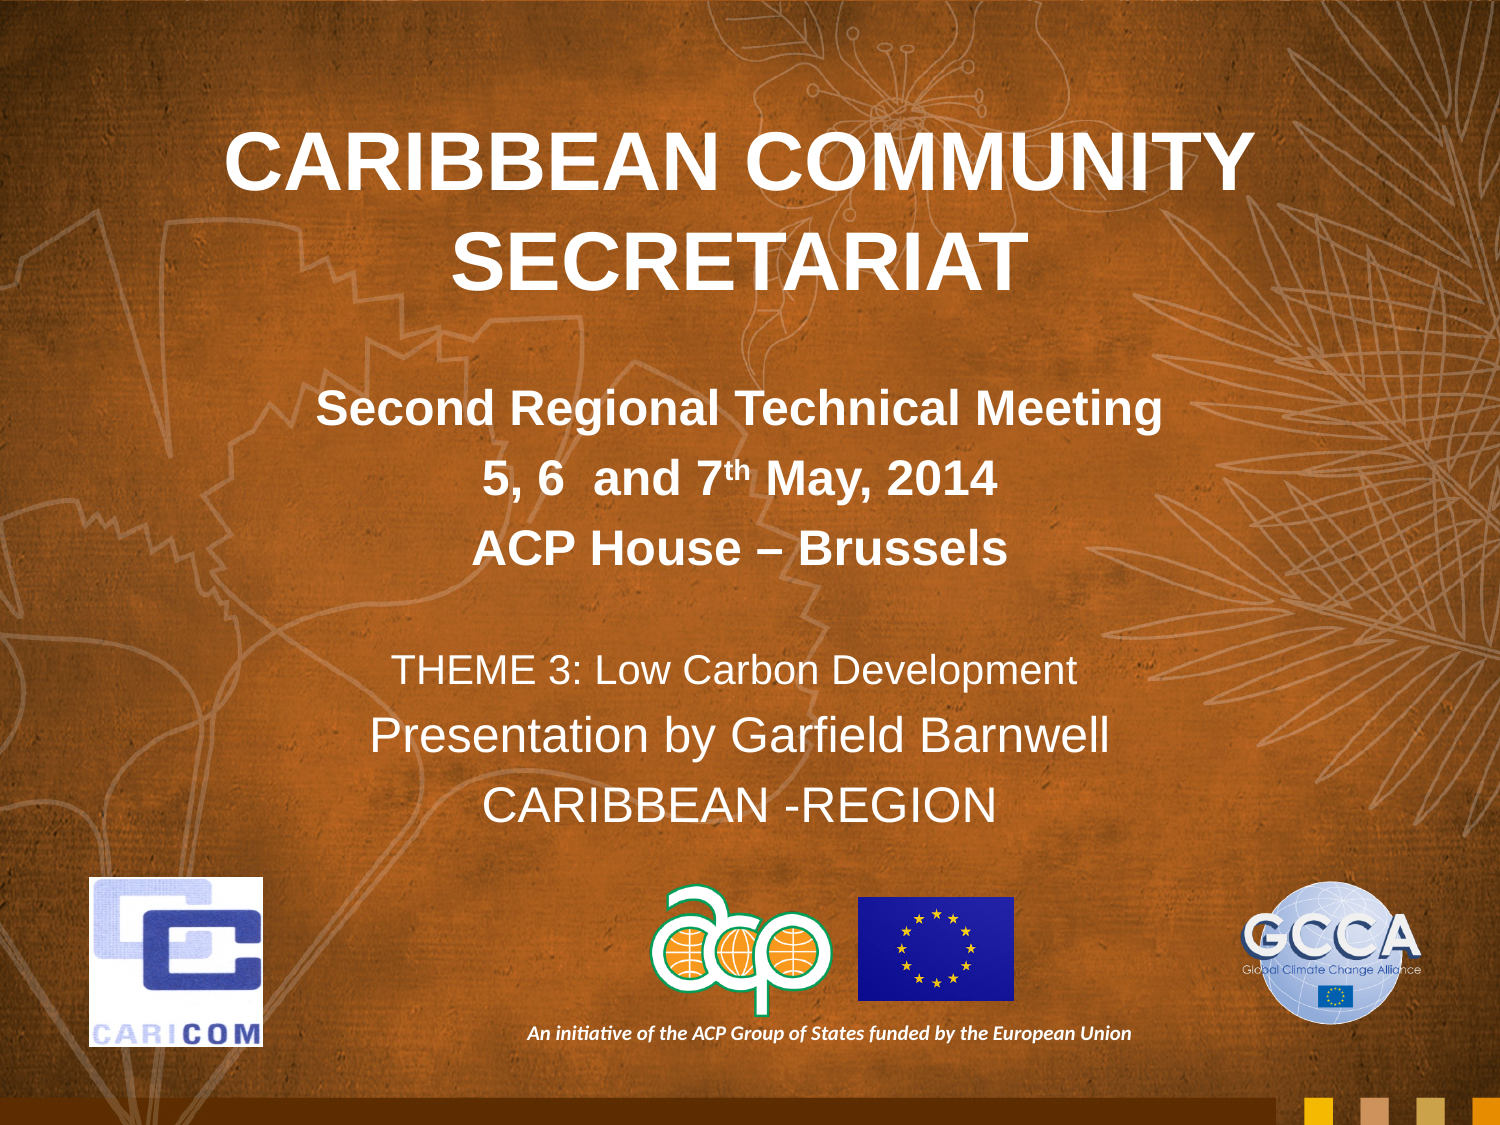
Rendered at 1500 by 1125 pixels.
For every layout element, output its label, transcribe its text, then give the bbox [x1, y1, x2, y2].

subtitle CARIBBEAN COMMUNITY SECRETARIAT Second Regional Technical Meeting 5, 6 and 7th May, 2014 ACP House – Brussels THEME 3: Low Carbon Development Presentation by Garfield Barnwell CARIBBEAN -REGION [26, 99, 1454, 285]
text_box [52, 833, 467, 1047]
picture [0, 0, 1500, 1125]
